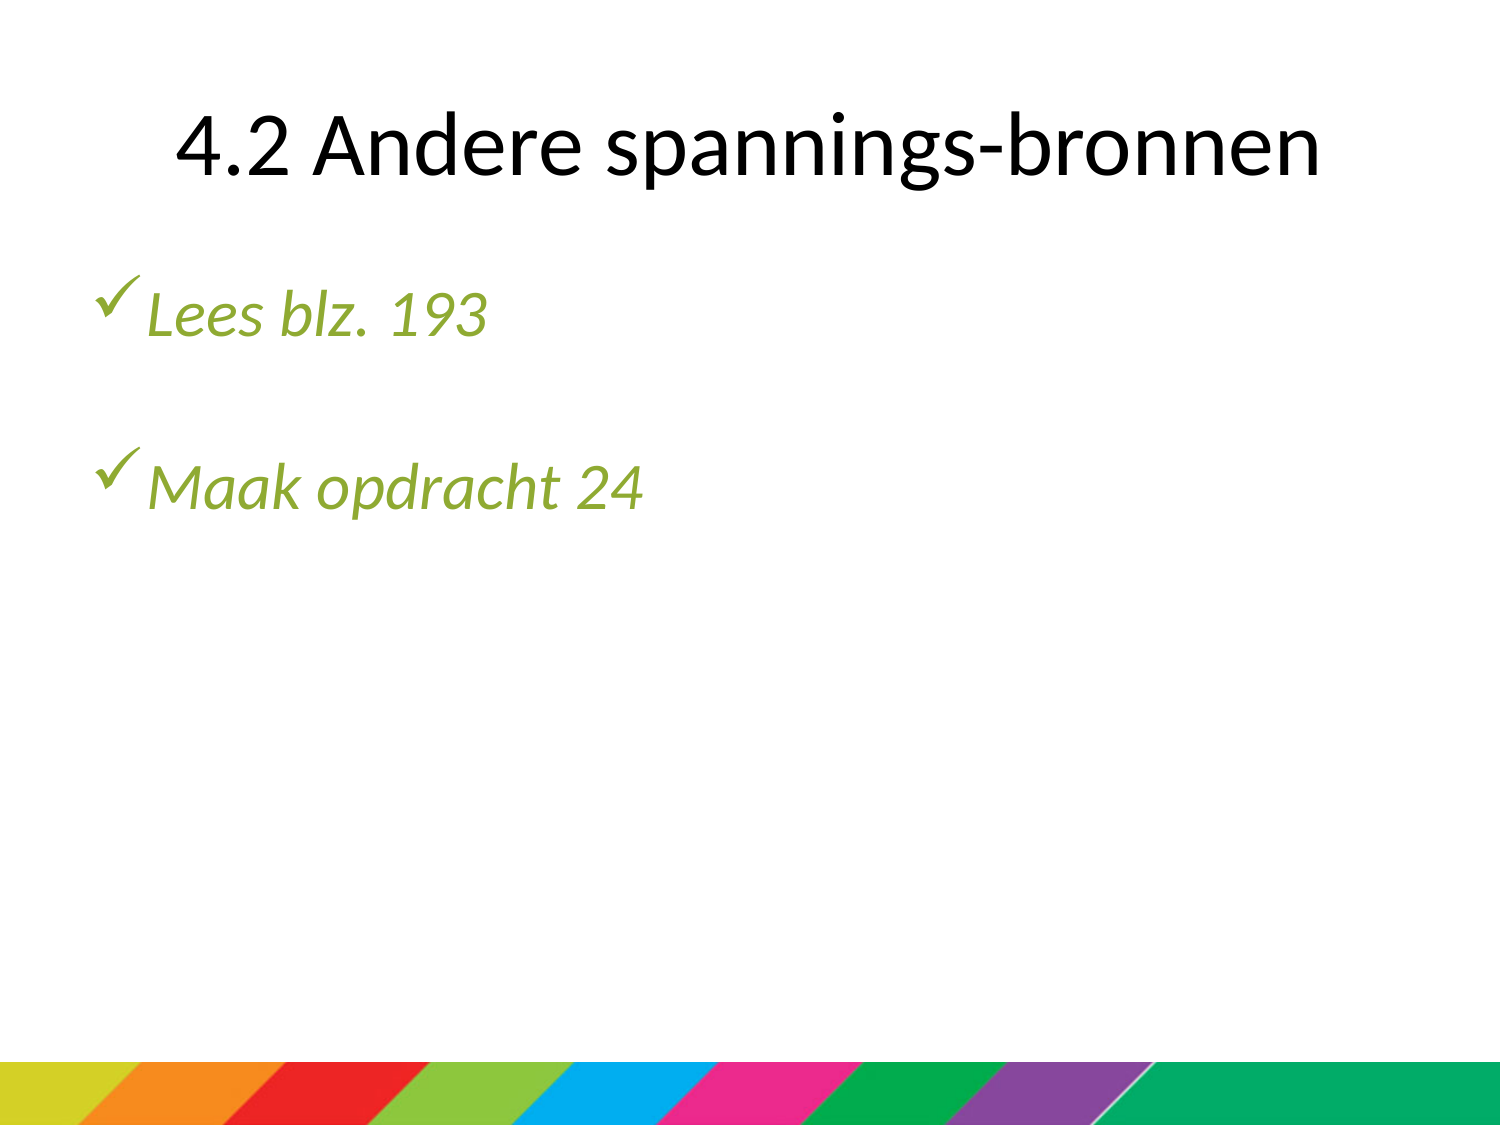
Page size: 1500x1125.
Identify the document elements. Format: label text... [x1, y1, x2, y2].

title 4.2 Andere spannings-bronnen [75, 45, 1425, 233]
picture [656, 1062, 1500, 1125]
picture [0, 1062, 574, 1125]
list Lees blz. 193 Maak opdracht 24 [75, 262, 1425, 1005]
